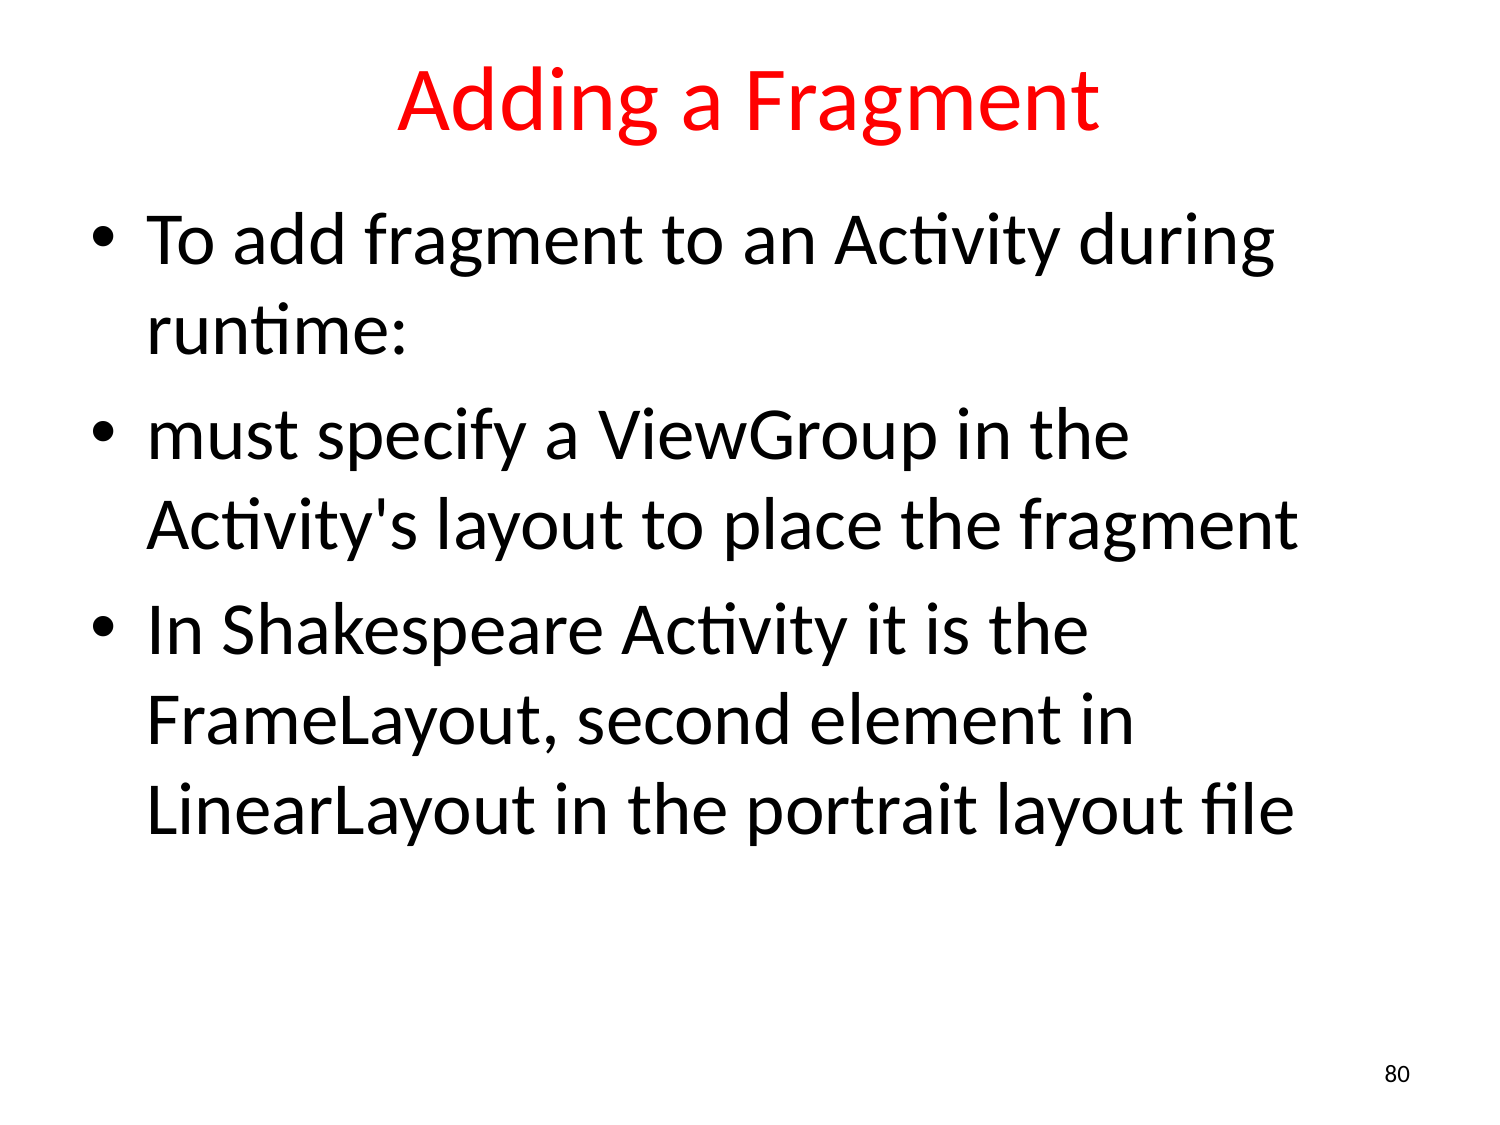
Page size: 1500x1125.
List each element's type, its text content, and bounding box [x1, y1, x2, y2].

list To add fragment to an Activity during runtime: must specify a ViewGroup in the Activity's layout to place the fragment In Shakespeare Activity it is the FrameLayout, second element in LinearLayout in the portrait layout file [75, 182, 1425, 1038]
slide_number 80 [1074, 1042, 1425, 1103]
title Adding a Fragment [75, 0, 1425, 182]
